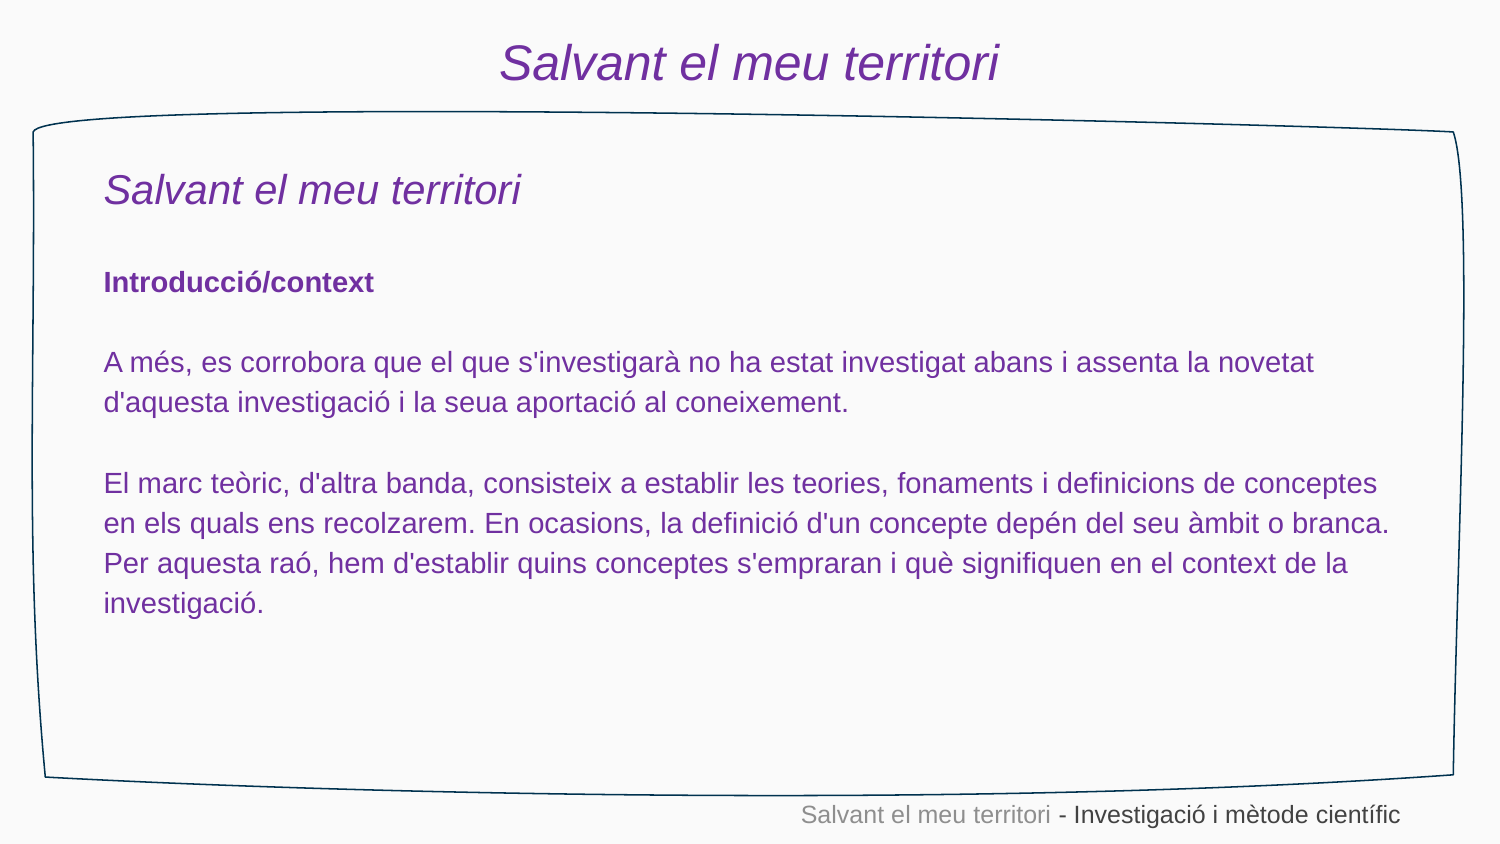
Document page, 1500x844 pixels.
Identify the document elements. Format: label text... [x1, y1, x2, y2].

list Introducció/context A més, es corrobora que el que s'investigarà no ha estat investigat abans i assenta la novetat d'aquesta investigació i la seua aportació al coneixement. El marc teòric, d'altra banda, consisteix a establir les teories, fonaments i definicions de conceptes en els quals ens recolzarem. En ocasions, la definició d'un concepte depén del seu àmbit o branca. Per aquesta raó, hem d'establir quins conceptes s'empraran i què signifiquen en el context de la investigació. [88, 242, 1417, 747]
text_box Salvant el meu territori [88, 147, 1417, 234]
text_box [32, 111, 1464, 790]
text_box Salvant el meu territori [0, 20, 1499, 106]
text_box Salvant el meu territori - Investigació i mètode científic [88, 790, 1417, 844]
